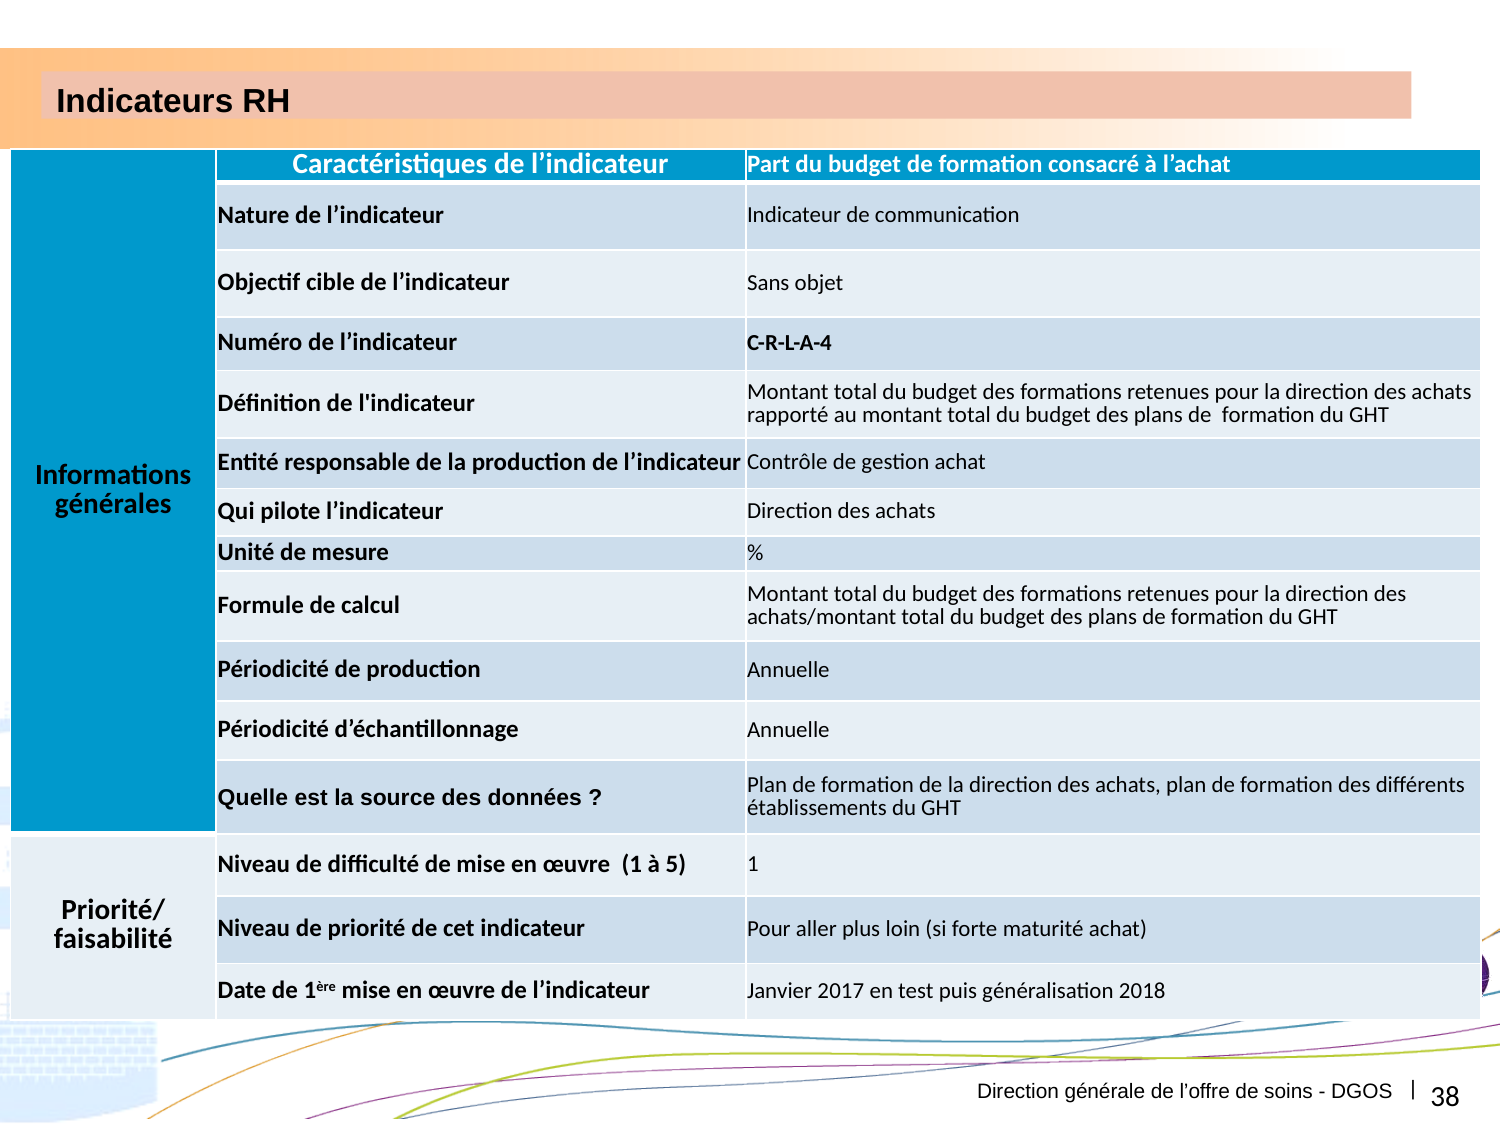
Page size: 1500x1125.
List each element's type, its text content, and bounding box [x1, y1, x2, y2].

text_box Indicateurs RH [41, 71, 1412, 119]
table_cell Janvier 2017 en test puis généralisation 2018 [747, 964, 1480, 1019]
table_cell 1 [747, 835, 1480, 895]
table_cell Annuelle [747, 702, 1480, 759]
table_cell Montant total du budget des formations retenues pour la direction des achats/montant total du budget des plans de formation du GHT [747, 572, 1480, 640]
table_cell Unité de mesure [217, 537, 745, 570]
table_cell Date de 1ère mise en œuvre de l’indicateur [217, 964, 745, 1019]
table_cell Périodicité d’échantillonnage [217, 702, 745, 759]
table_cell Direction des achats [747, 489, 1480, 535]
table_cell Entité responsable de la production de l’indicateur [217, 439, 745, 488]
table_cell Priorité/ faisabilité [11, 837, 215, 1019]
table_cell Formule de calcul [217, 572, 745, 640]
table_cell C-R-L-A-4 [747, 318, 1480, 370]
slide_number 38 [1430, 1077, 1463, 1103]
table_cell Niveau de difficulté de mise en œuvre (1 à 5) [217, 835, 745, 895]
picture [164, 827, 1500, 1119]
table_cell Périodicité de production [217, 642, 745, 700]
table_cell % [747, 537, 1480, 570]
table_cell Qui pilote l’indicateur [217, 489, 745, 535]
table_cell Contrôle de gestion achat [747, 439, 1480, 488]
table_cell Montant total du budget des formations retenues pour la direction des achats rapporté au montant total du budget des plans de formation du GHT [747, 371, 1480, 437]
table_cell Sans objet [747, 251, 1480, 316]
table_cell Définition de l'indicateur [217, 371, 745, 437]
table_cell Quelle est la source des données ? [217, 761, 745, 833]
table_header Caractéristiques de l’indicateur [217, 150, 745, 180]
table_header Informations générales [11, 150, 215, 831]
table_cell Indicateur de communication [747, 185, 1480, 249]
table_cell Pour aller plus loin (si forte maturité achat) [747, 897, 1480, 963]
table_cell Plan de formation de la direction des achats, plan de formation des différents établissements du GHT [747, 761, 1480, 833]
table_cell Niveau de priorité de cet indicateur [217, 897, 745, 963]
table_cell Objectif cible de l’indicateur [217, 251, 745, 316]
table_cell Numéro de l’indicateur [217, 318, 745, 370]
table_cell Annuelle [747, 642, 1480, 700]
table_cell Nature de l’indicateur [217, 185, 745, 249]
table_header Part du budget de formation consacré à l’achat [747, 150, 1480, 180]
